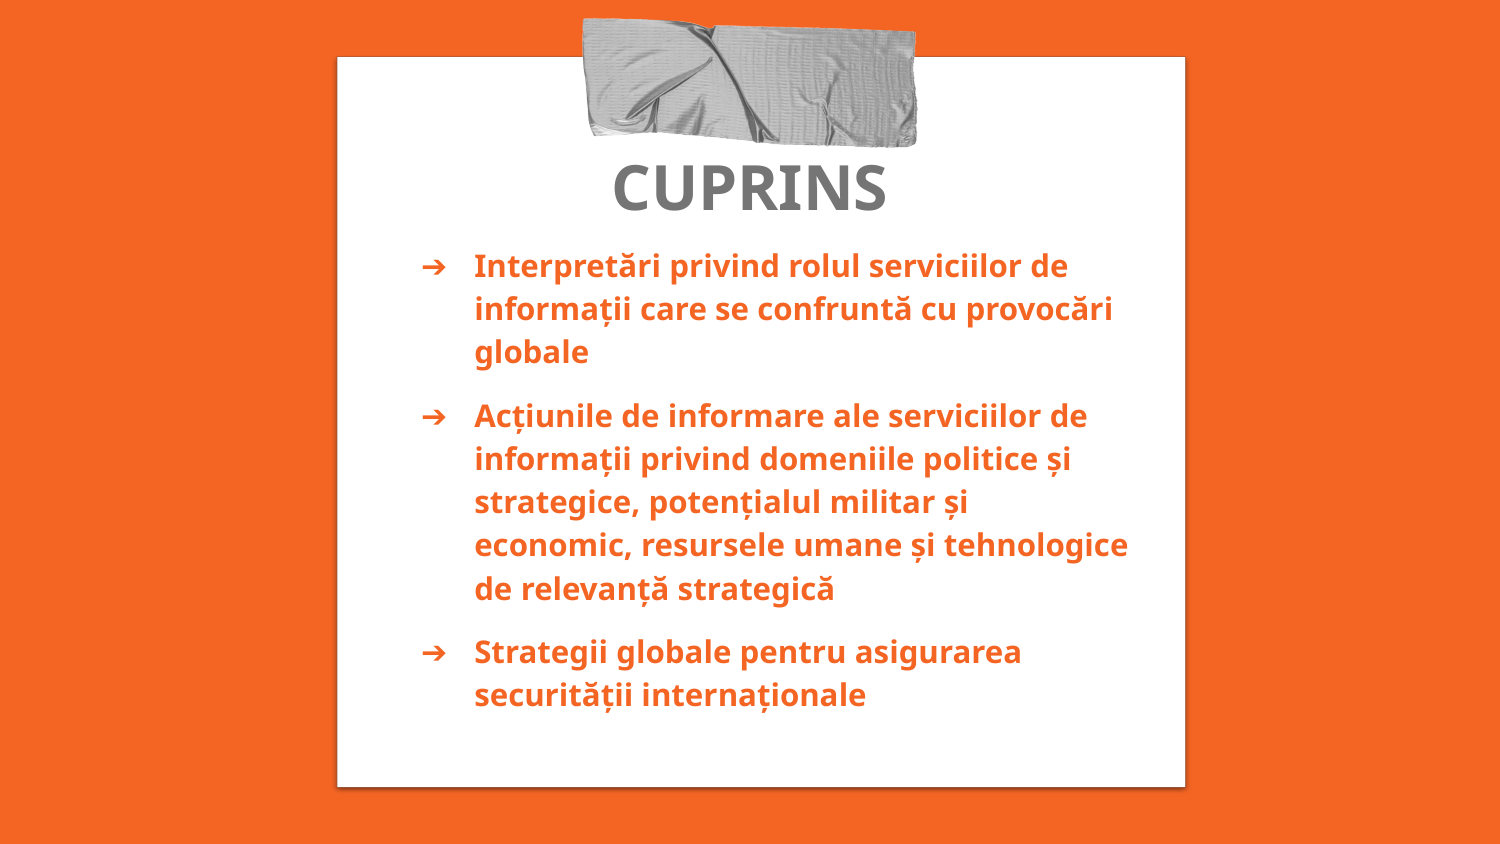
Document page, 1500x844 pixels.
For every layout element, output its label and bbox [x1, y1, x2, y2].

picture [303, 16, 1220, 818]
